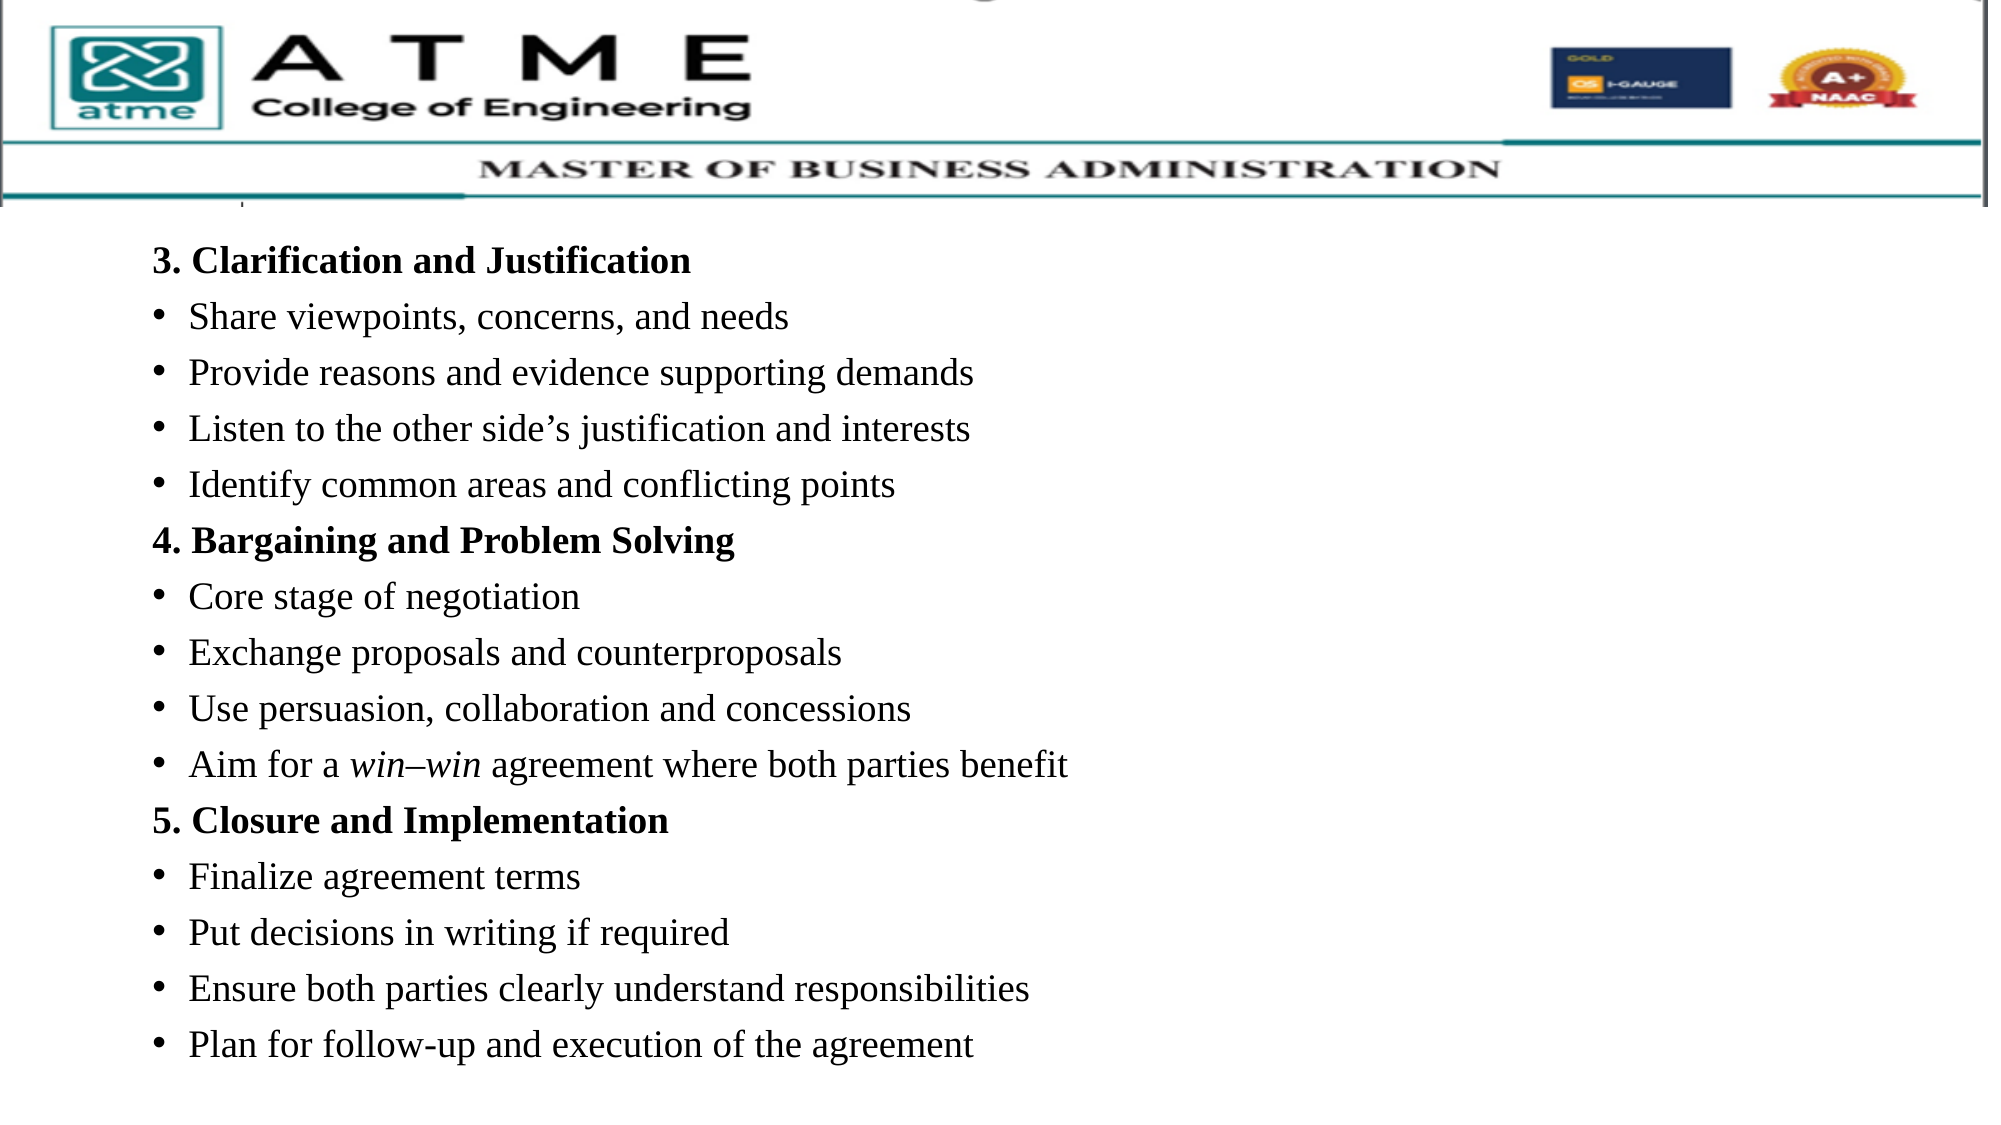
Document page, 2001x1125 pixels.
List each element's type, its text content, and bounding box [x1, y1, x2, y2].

picture [0, 0, 1988, 207]
list 3. Clarification and Justification Share viewpoints, concerns, and needs Provide reasons and evidence supporting demands Listen to the other side’s justification and interests Identify common areas and conflicting points 4. Bargaining and Problem Solving Core stage of negotiation Exchange proposals and counterproposals Use persuasion, collaboration and concessions Aim for a win–win agreement where both parties benefit 5. Closure and Implementation Finalize agreement terms Put decisions in writing if required Ensure both parties clearly understand responsibilities Plan for follow-up and execution of the agreement [137, 232, 1863, 1081]
